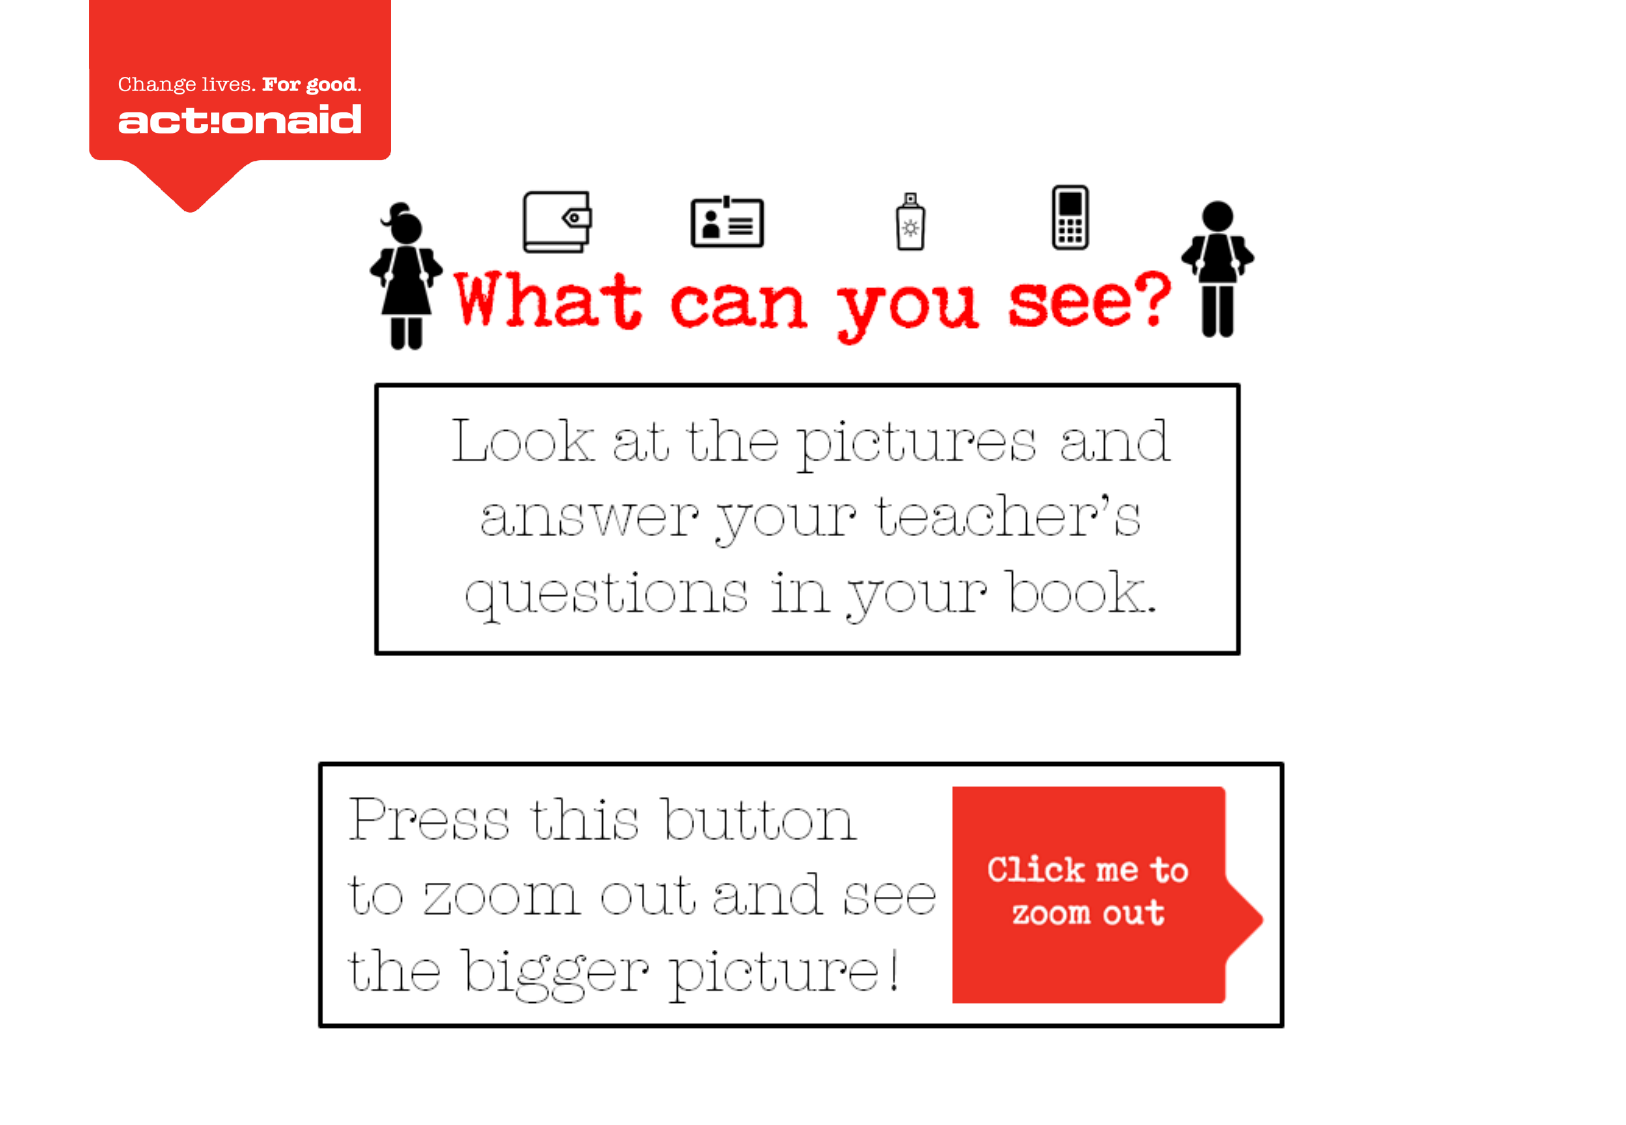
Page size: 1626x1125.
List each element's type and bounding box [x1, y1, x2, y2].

picture [89, 0, 1306, 1042]
